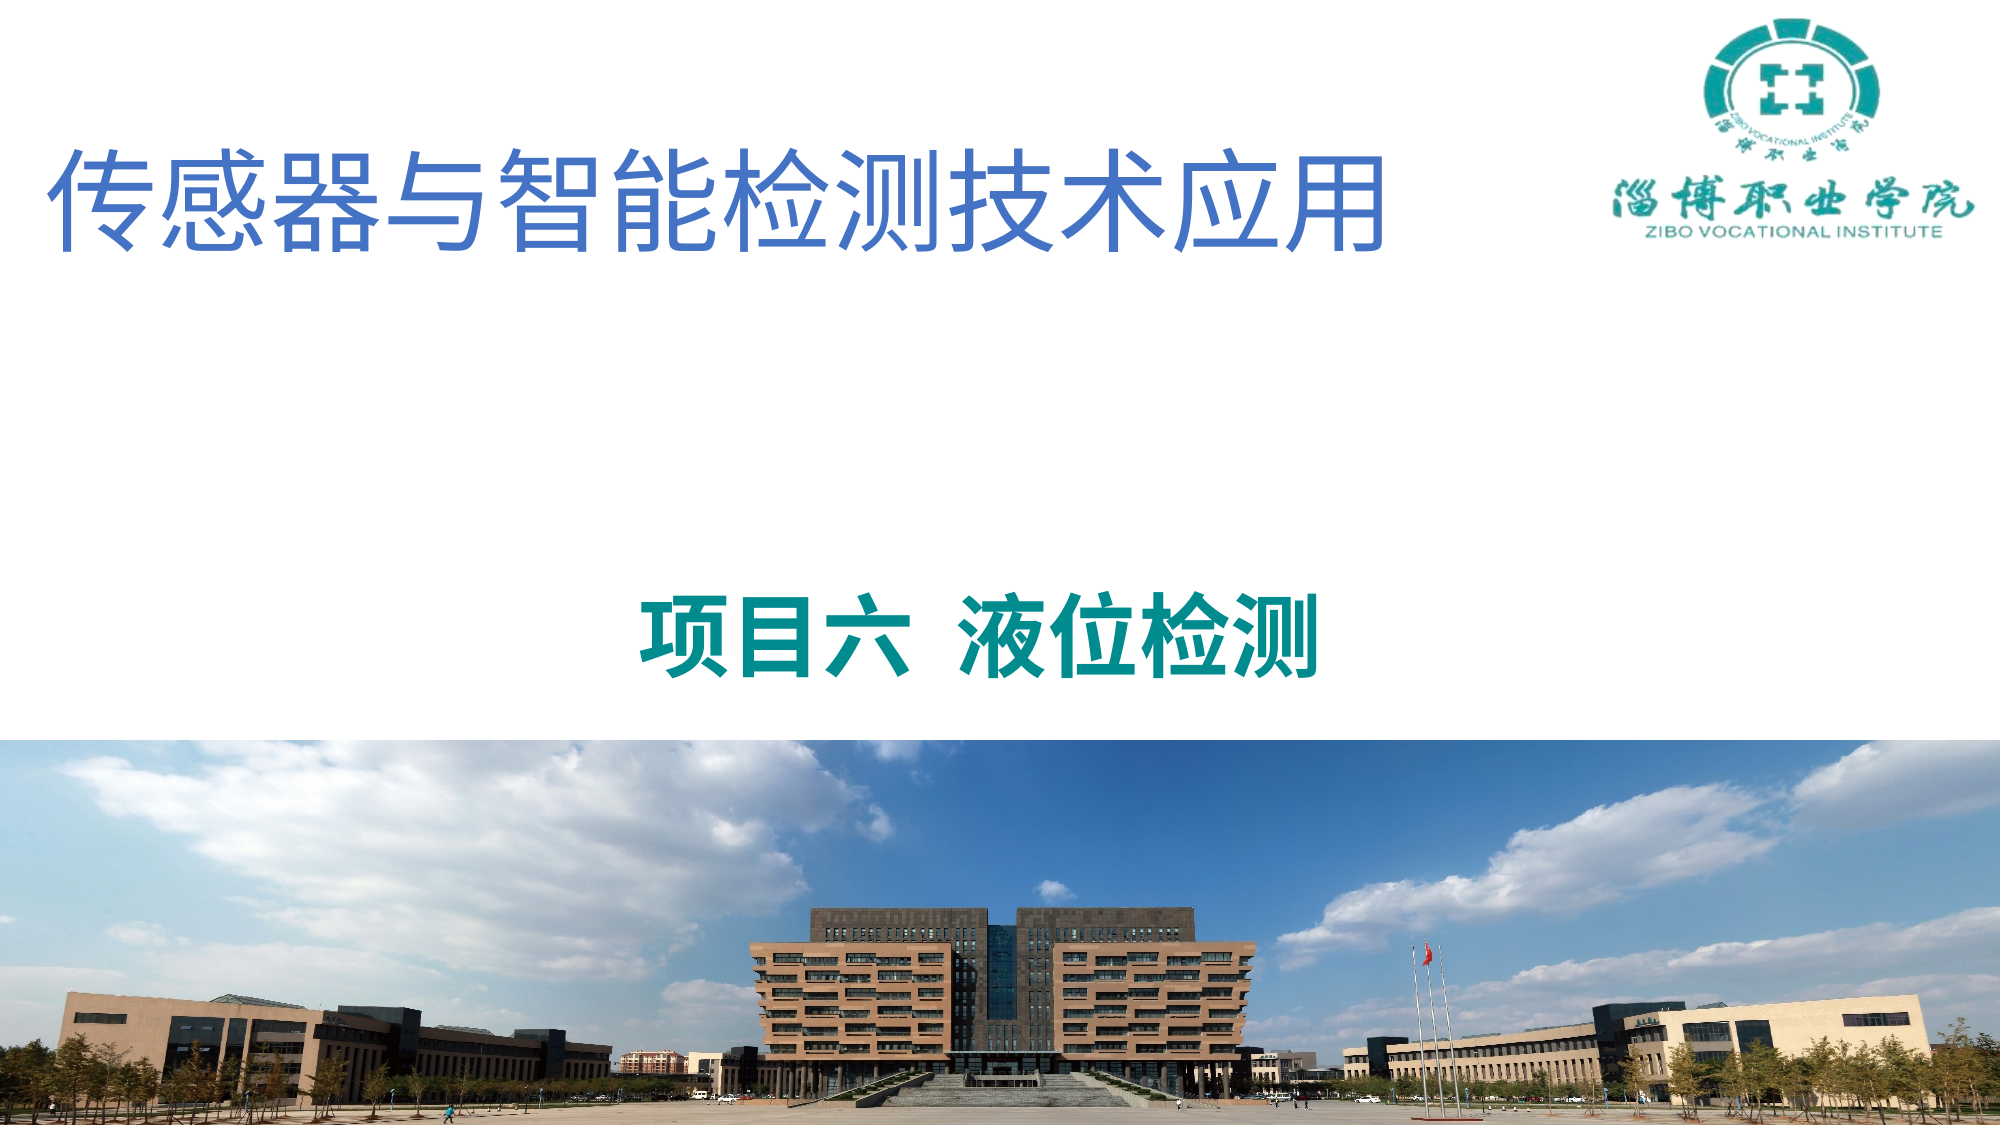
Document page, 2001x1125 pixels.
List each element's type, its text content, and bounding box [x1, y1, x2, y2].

picture [1581, 4, 2000, 253]
text_box 项目六 液位检测 [624, 571, 1448, 696]
picture [0, 740, 2000, 1125]
text_box 传感器与智能检测技术应用 [30, 123, 1411, 274]
